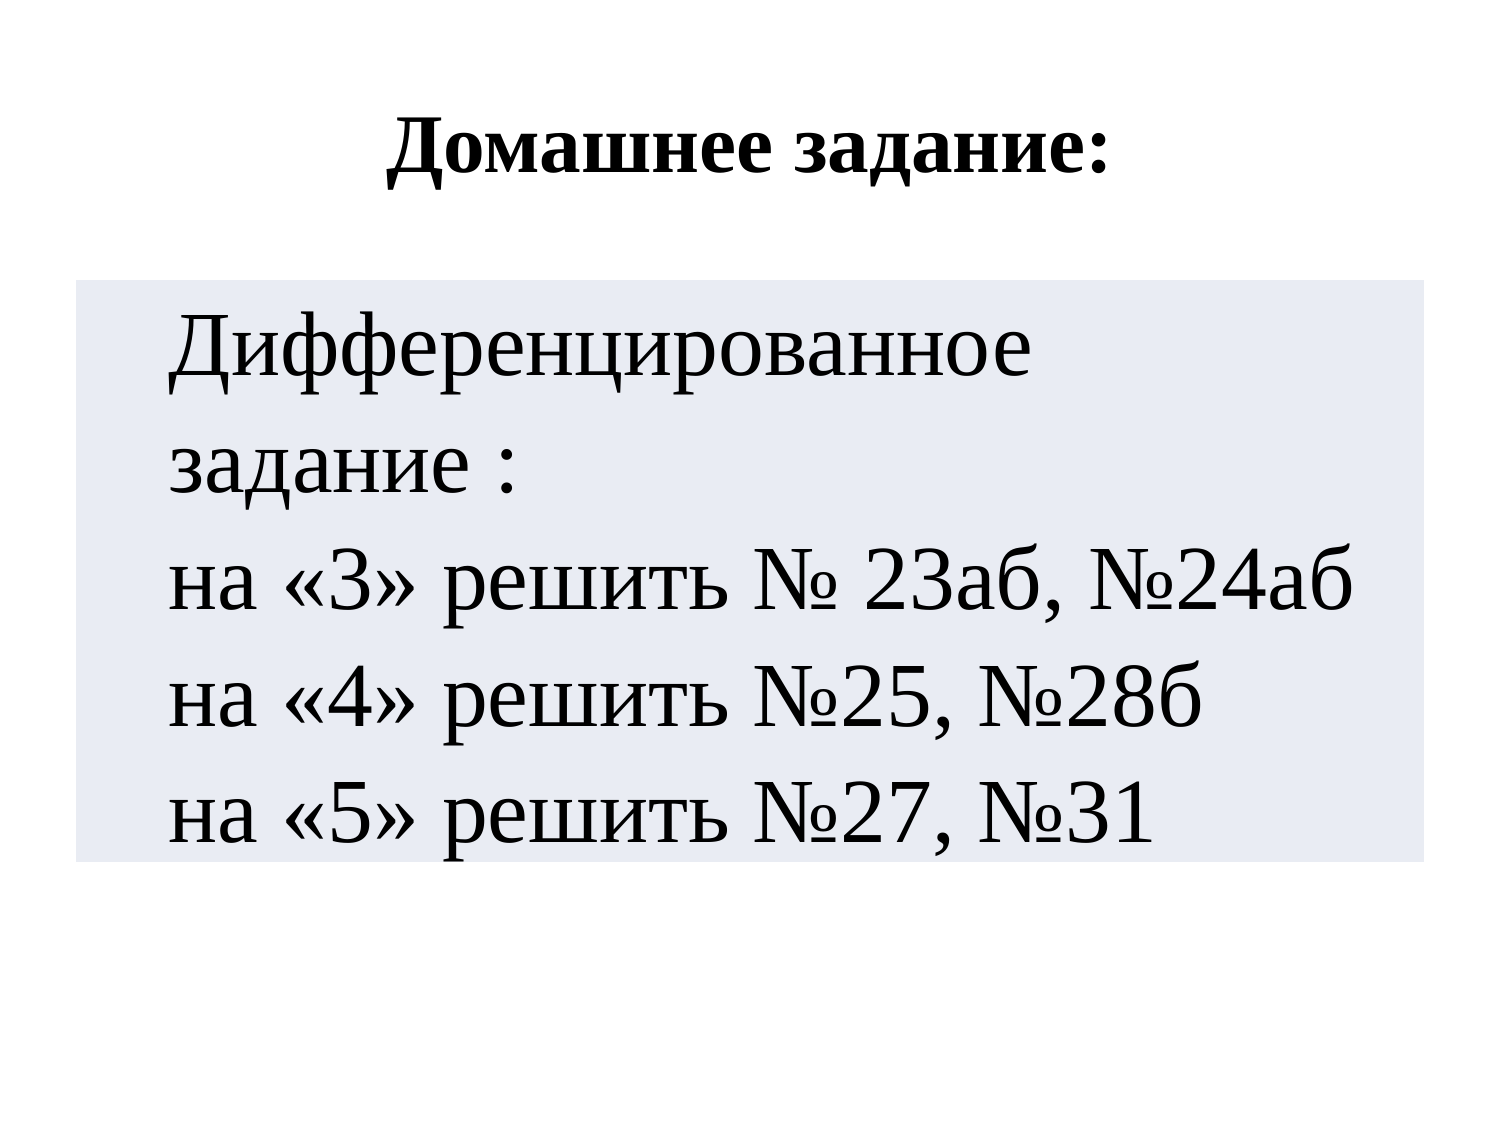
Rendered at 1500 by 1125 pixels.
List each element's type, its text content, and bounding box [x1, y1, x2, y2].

title Домашнее задание: [75, 45, 1425, 233]
table_header Дифференцированное задание : на «3» решить № 23аб, №24аб на «4» решить №25, №28б на «5» решить №27, №31 [76, 280, 1424, 862]
